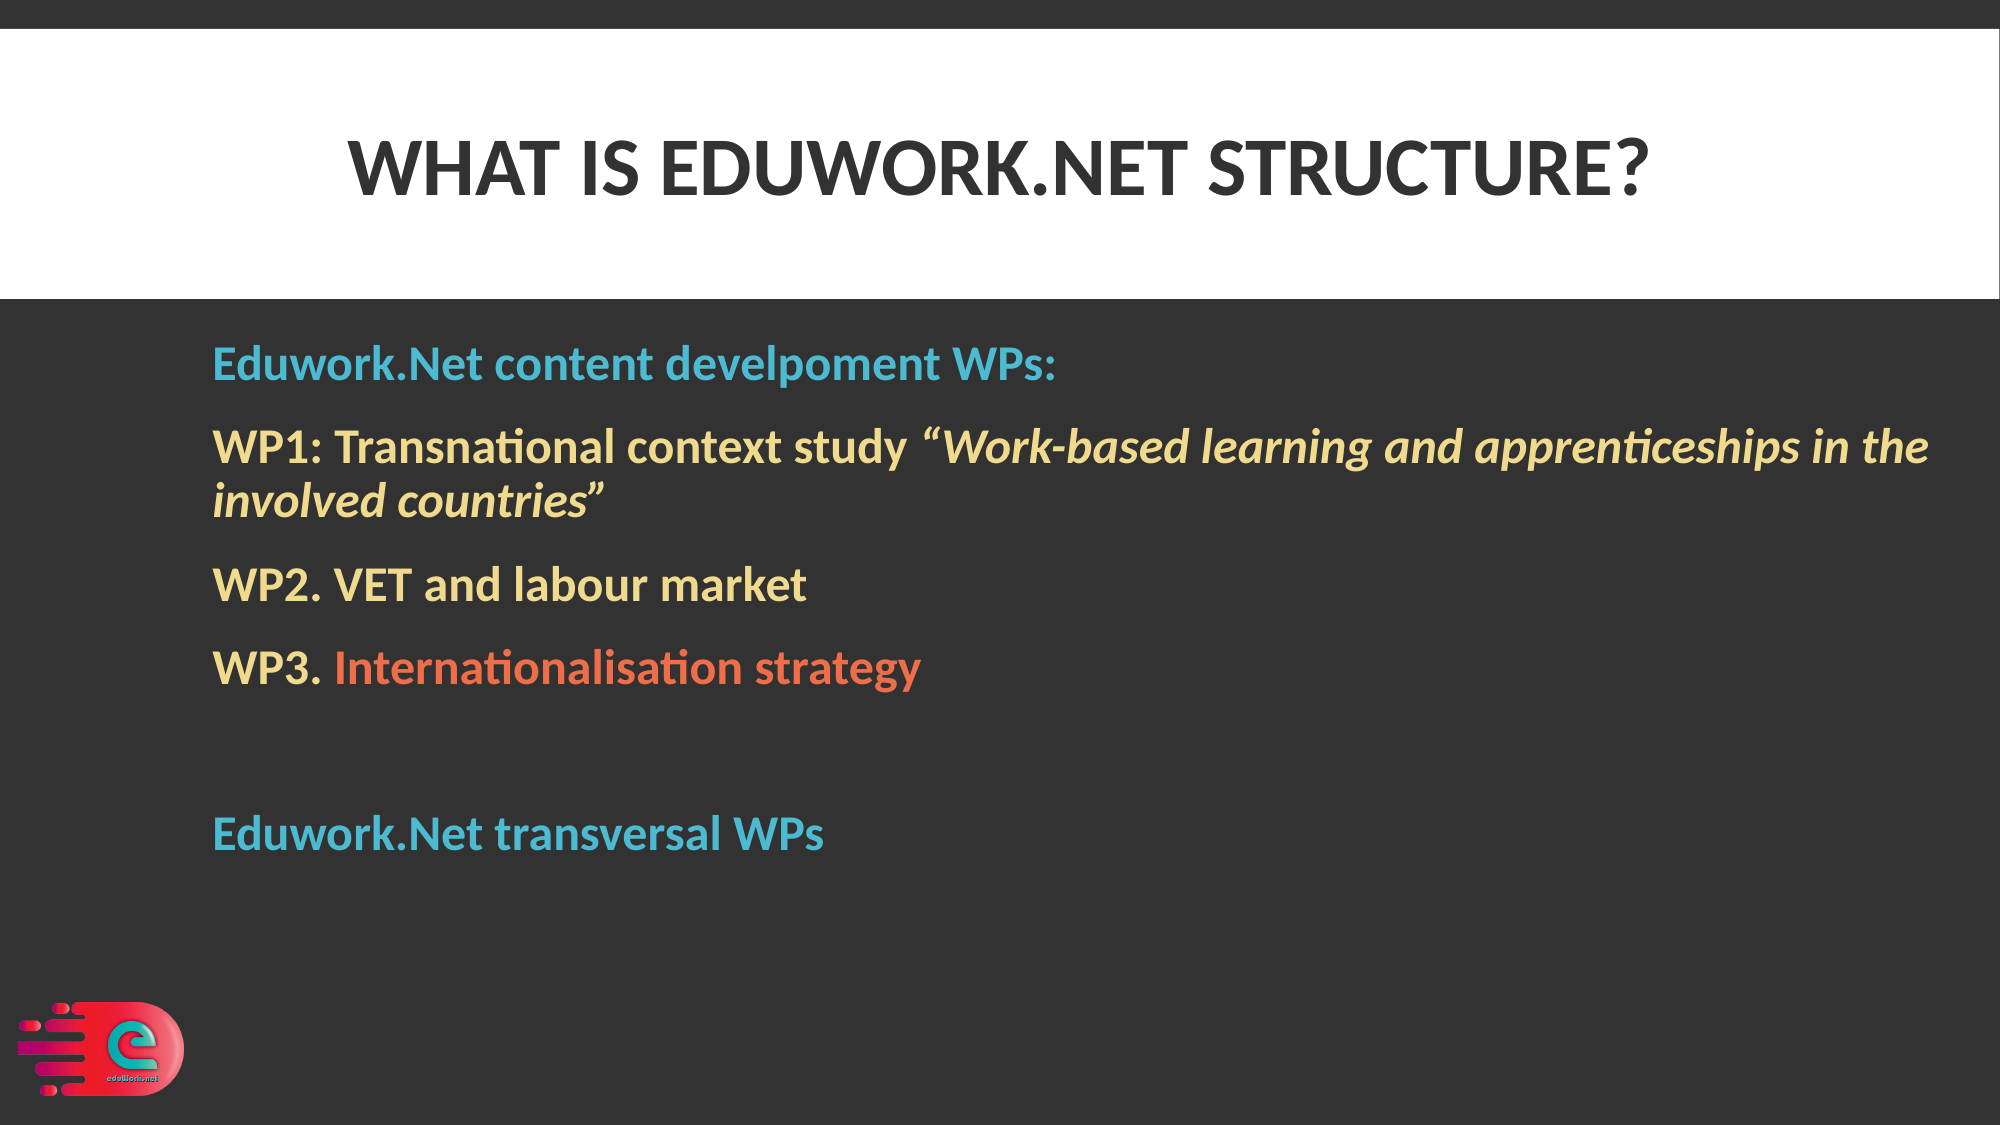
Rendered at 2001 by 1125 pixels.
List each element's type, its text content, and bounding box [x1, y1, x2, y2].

title What is Eduwork.Net structure? [0, 46, 2000, 295]
list Eduwork.Net content develpoment WPs: WP1: Transnational context study “Work-based learning and apprenticeships in the involved countries” WP2. VET and labour market WP3. Internationalisation strategy Eduwork.Net transversal WPs [197, 329, 2000, 1020]
picture [17, 1002, 184, 1096]
